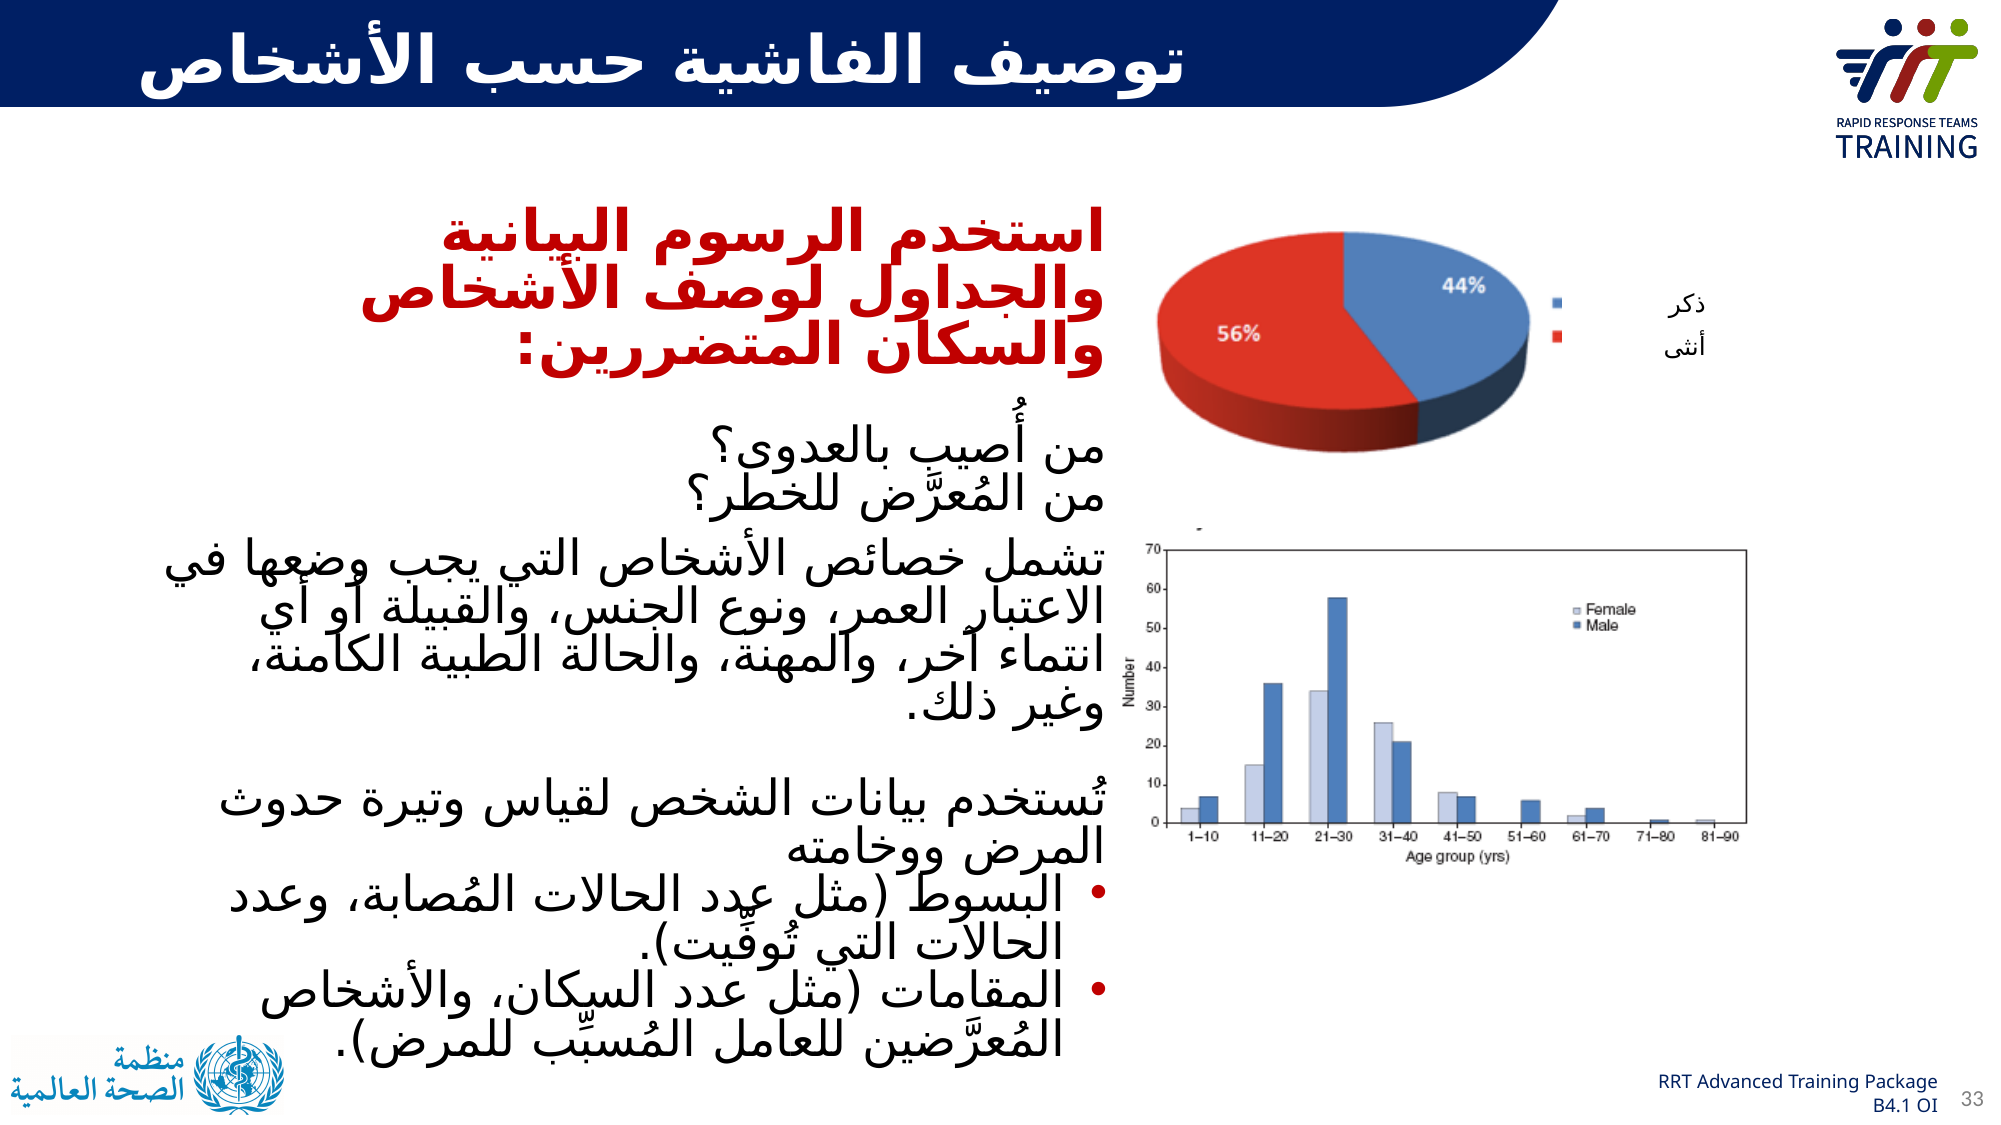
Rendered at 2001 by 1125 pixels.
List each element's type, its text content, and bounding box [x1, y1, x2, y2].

list استخدم الرسوم البيانية والجداول لوصف الأشخاص والسكان المتضررين: من أُصيب بالعدوى؟ من المُعرَّض للخطر؟ تشمل خصائص الأشخاص التي يجب وضعها في الاعتبار العمر، ونوع الجنس، والقبيلة أو أي انتماء آخر، والمهنة، والحالة الطبية الكامنة، وغير ذلك‎. تُستخدم بيانات الشخص لقياس وتيرة حدوث المرض ووخامته البسوط (مثل عدد الحالات المُصابة، وعدد الحالات التي تُوفِّيت). المقامات (مثل عدد السكان، والأشخاص المُعرَّضين للعامل المُسبِّب للمرض). [154, 198, 1115, 927]
picture [0, 0, 1583, 107]
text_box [1138, 214, 1714, 475]
text_box توصيف الفاشية حسب الأشخاص [24, 8, 1196, 115]
picture [241, 1050, 247, 1059]
picture [1835, 19, 1978, 167]
picture [11, 1035, 284, 1115]
picture [1114, 528, 1760, 876]
